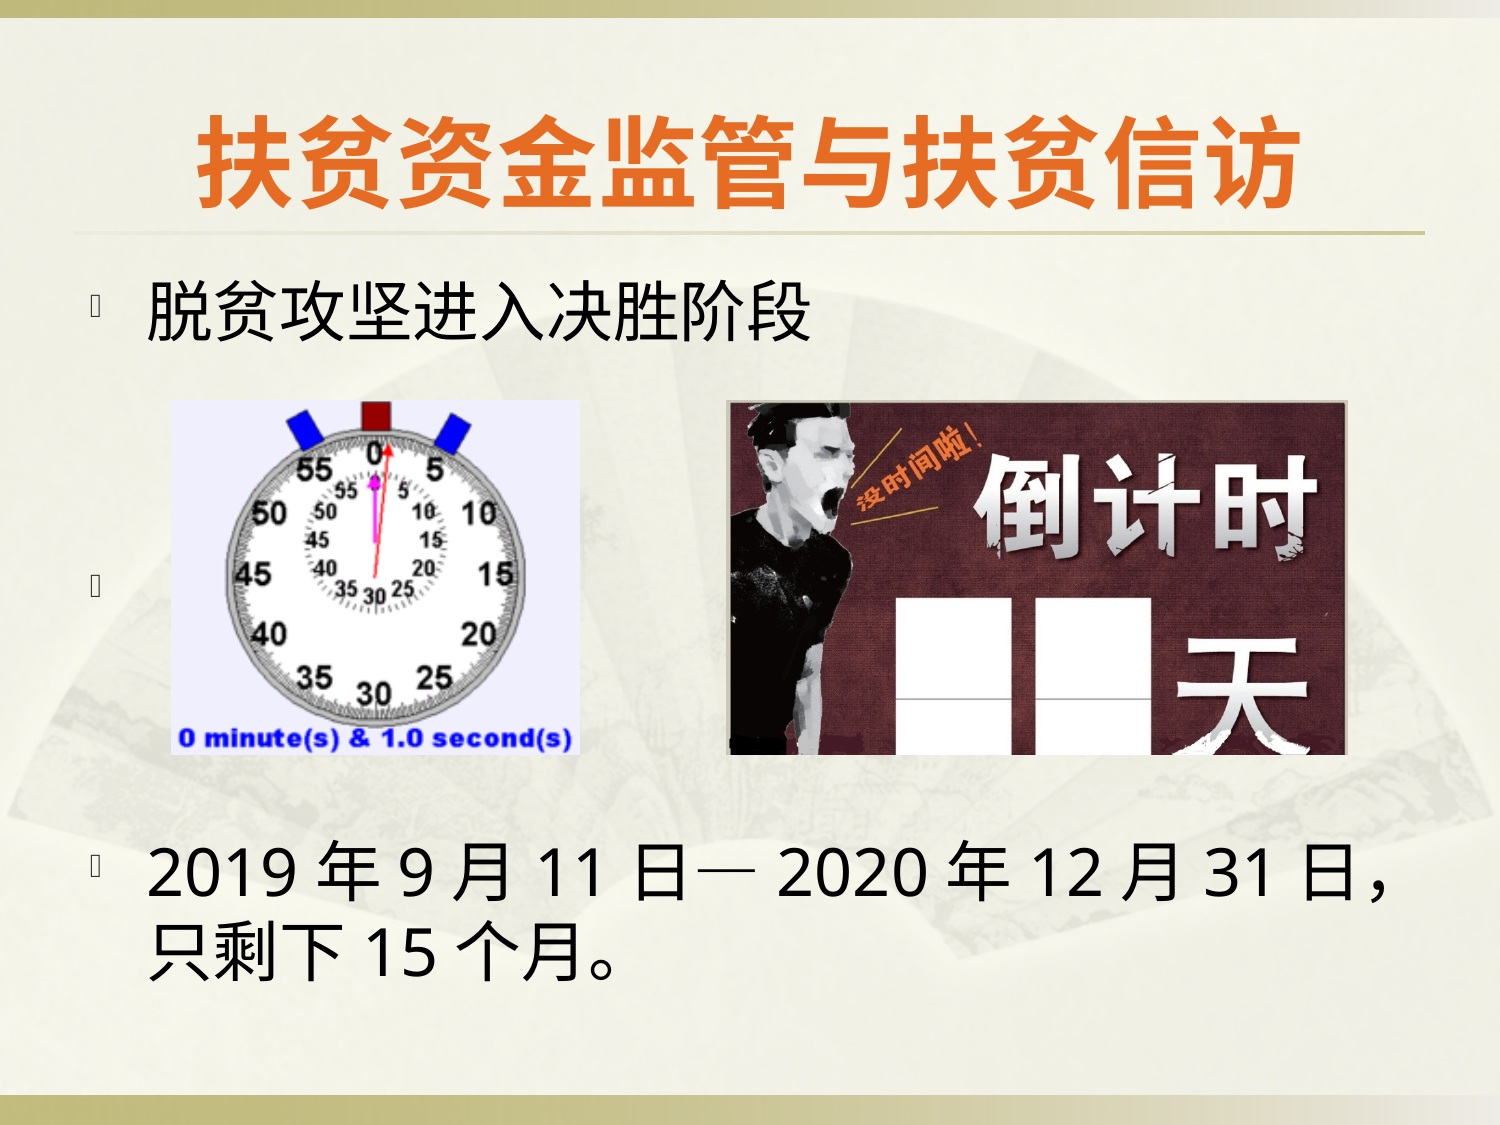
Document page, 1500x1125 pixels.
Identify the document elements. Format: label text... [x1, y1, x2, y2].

text_box 扶贫资金监管与扶贫信访 [179, 92, 1321, 228]
picture [725, 399, 1349, 756]
list 脱贫攻坚进入决胜阶段 2019年9月11日—2020年12月31日，只剩下15个月。 [75, 262, 1425, 1032]
picture [170, 399, 580, 756]
